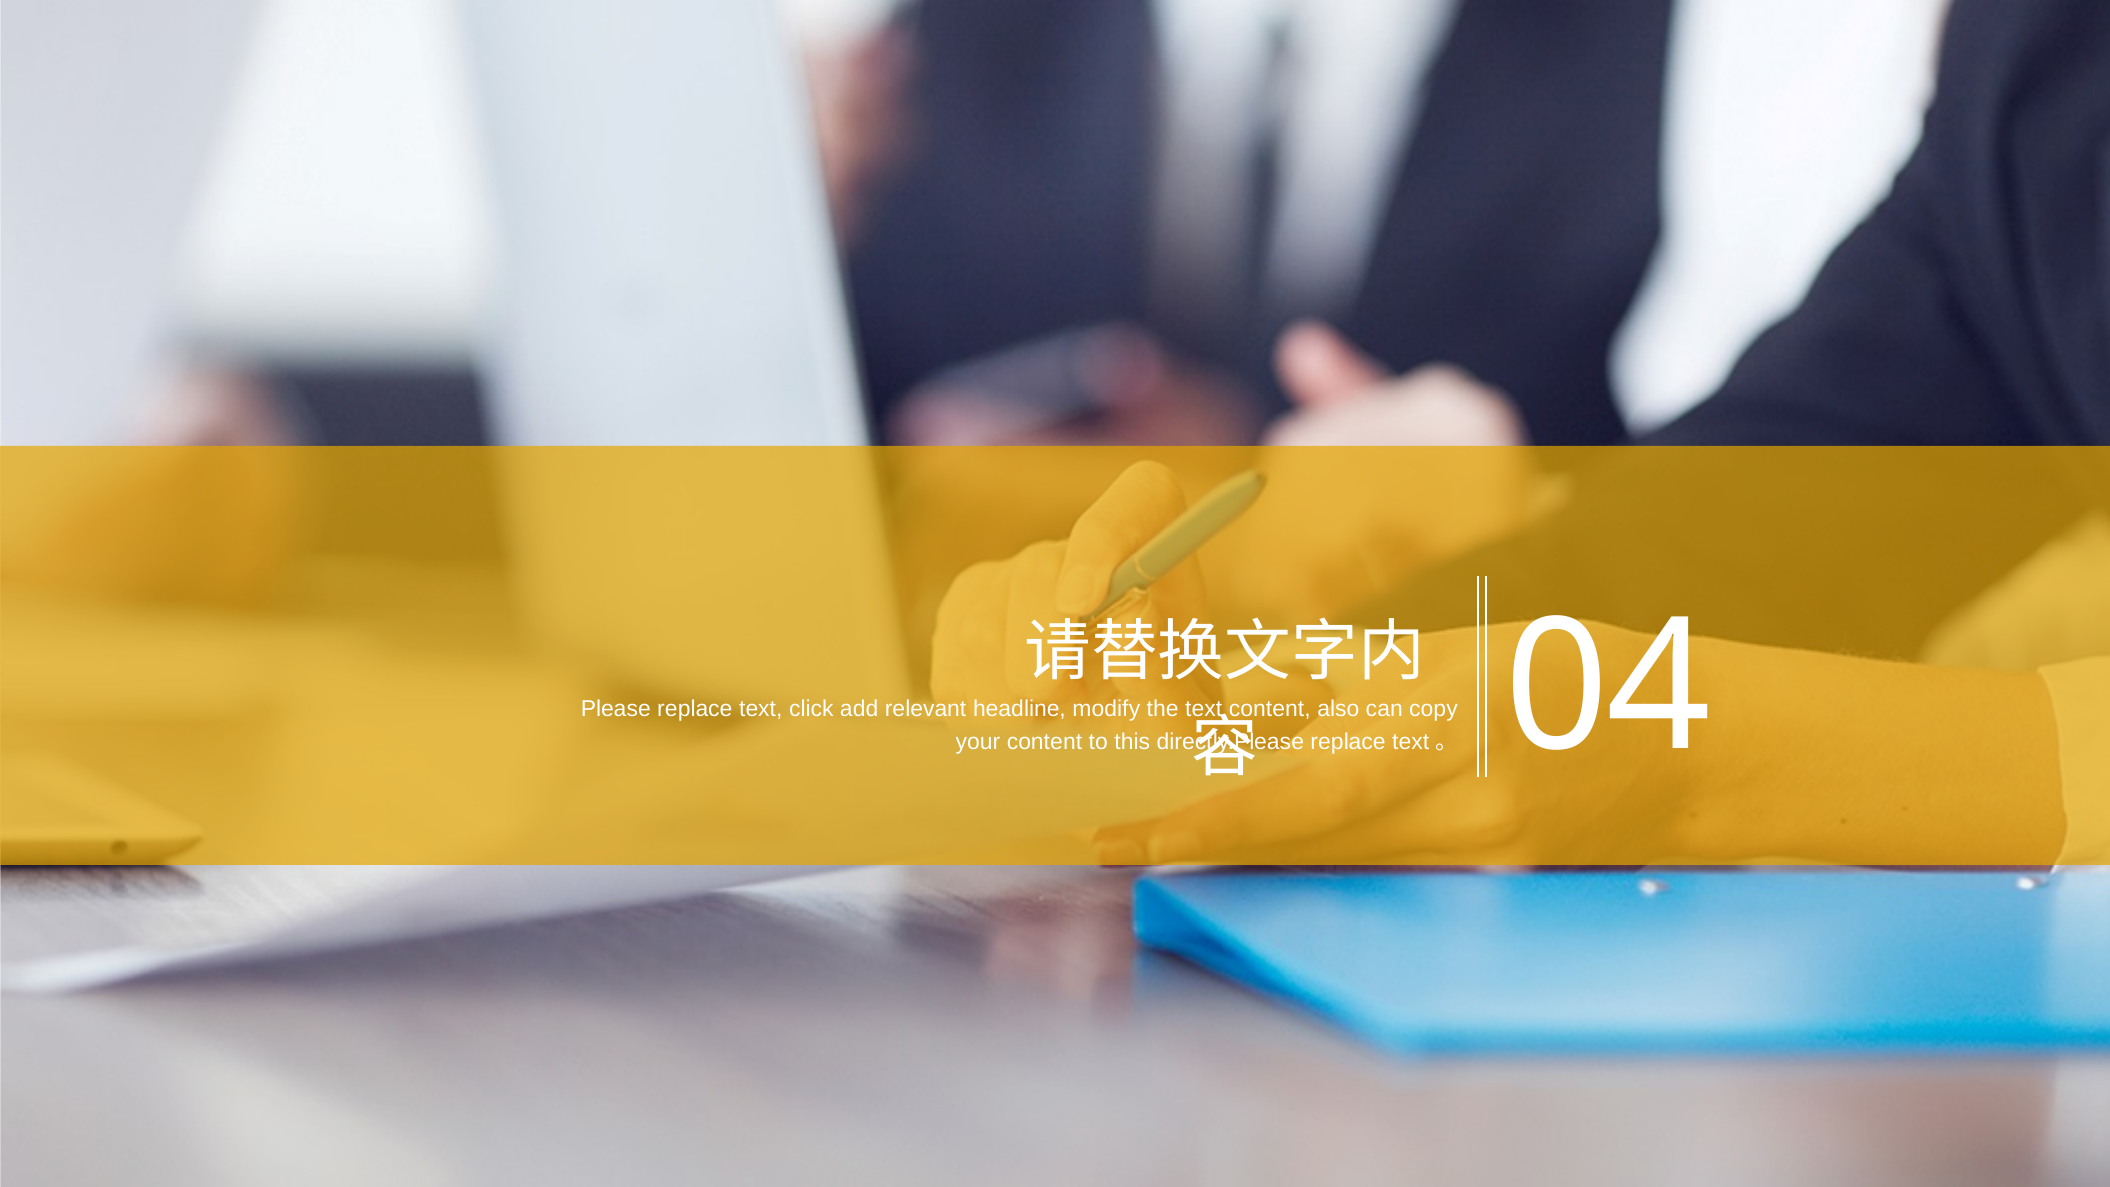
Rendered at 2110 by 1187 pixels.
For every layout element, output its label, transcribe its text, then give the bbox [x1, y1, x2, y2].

text_box 04 [1496, 561, 1719, 789]
text_box Please replace text, click add relevant headline, modify the text content, also can copy your content to this directly.Please replace text。 [547, 684, 1466, 758]
text_box [0, 0, 2110, 445]
text_box 请替换文字内容 [983, 588, 1466, 684]
text_box [0, 445, 2110, 866]
text_box [0, 866, 2110, 1187]
text_box 请替换文字内容 [983, 758, 1466, 788]
